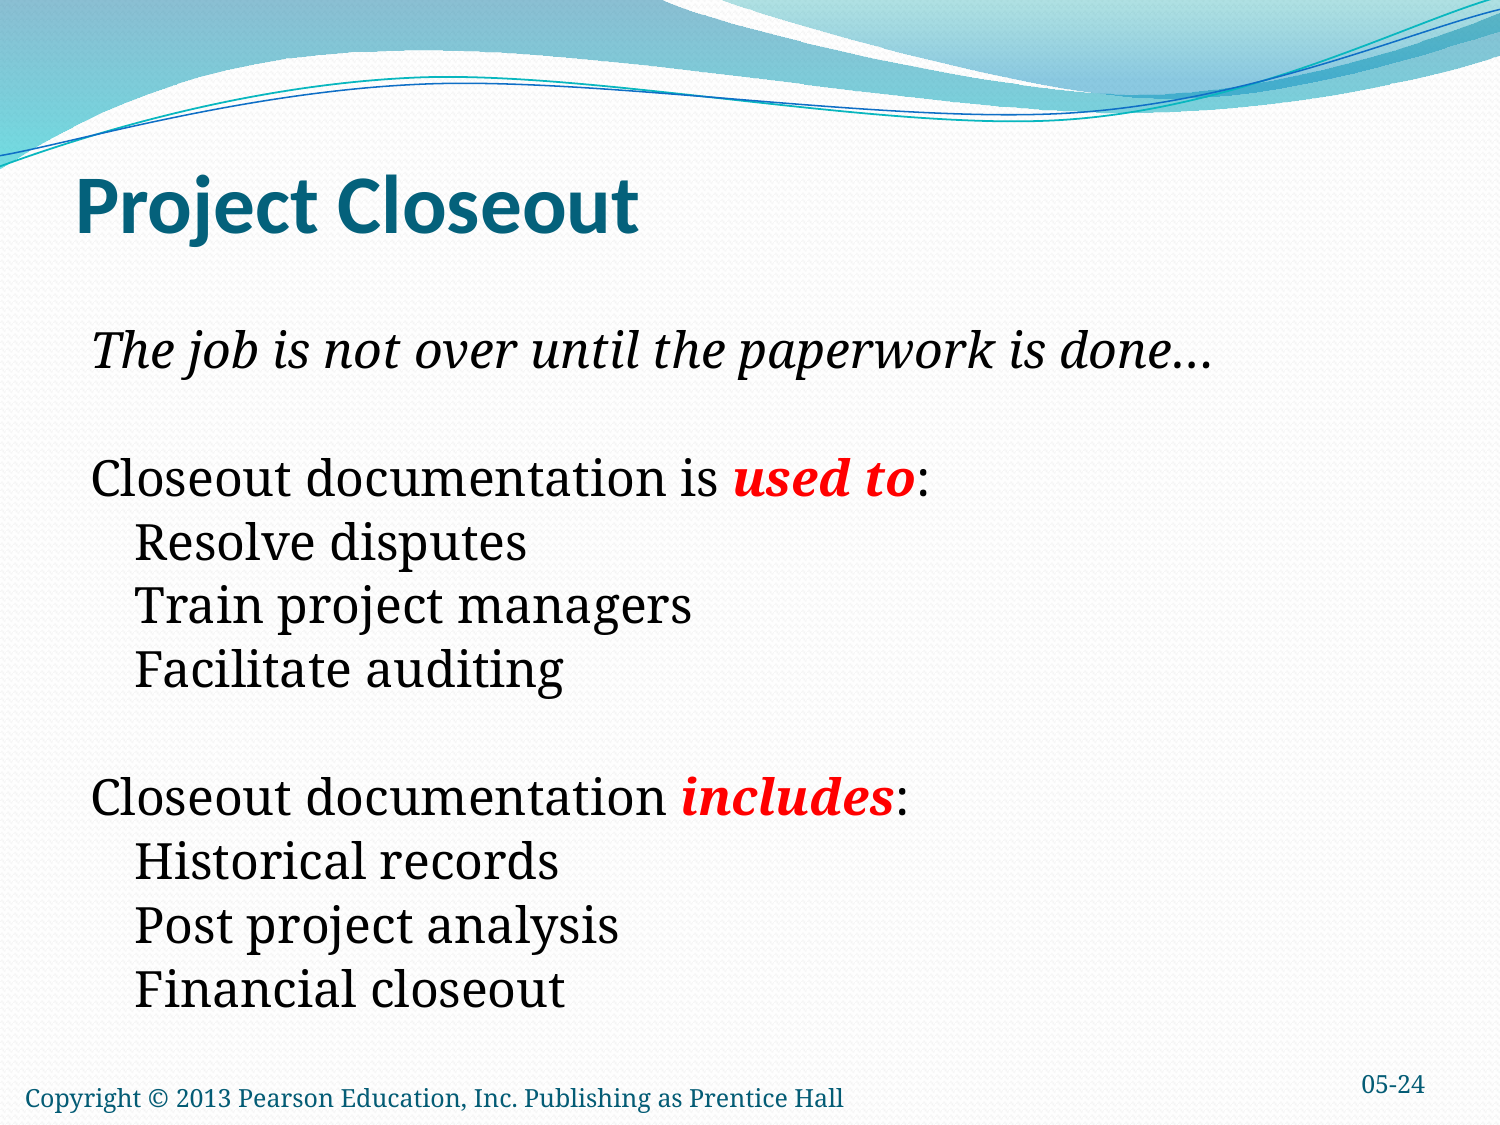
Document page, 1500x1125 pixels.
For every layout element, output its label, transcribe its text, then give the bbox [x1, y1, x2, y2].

slide_number 05-24 [1299, 1042, 1425, 1103]
title Project Closeout [74, 62, 1426, 251]
list The job is not over until the paperwork is done… Closeout documentation is used to: Resolve disputes Train project managers Facilitate auditing Closeout documentation includes: Historical records Post project analysis Financial closeout [74, 317, 1426, 1038]
